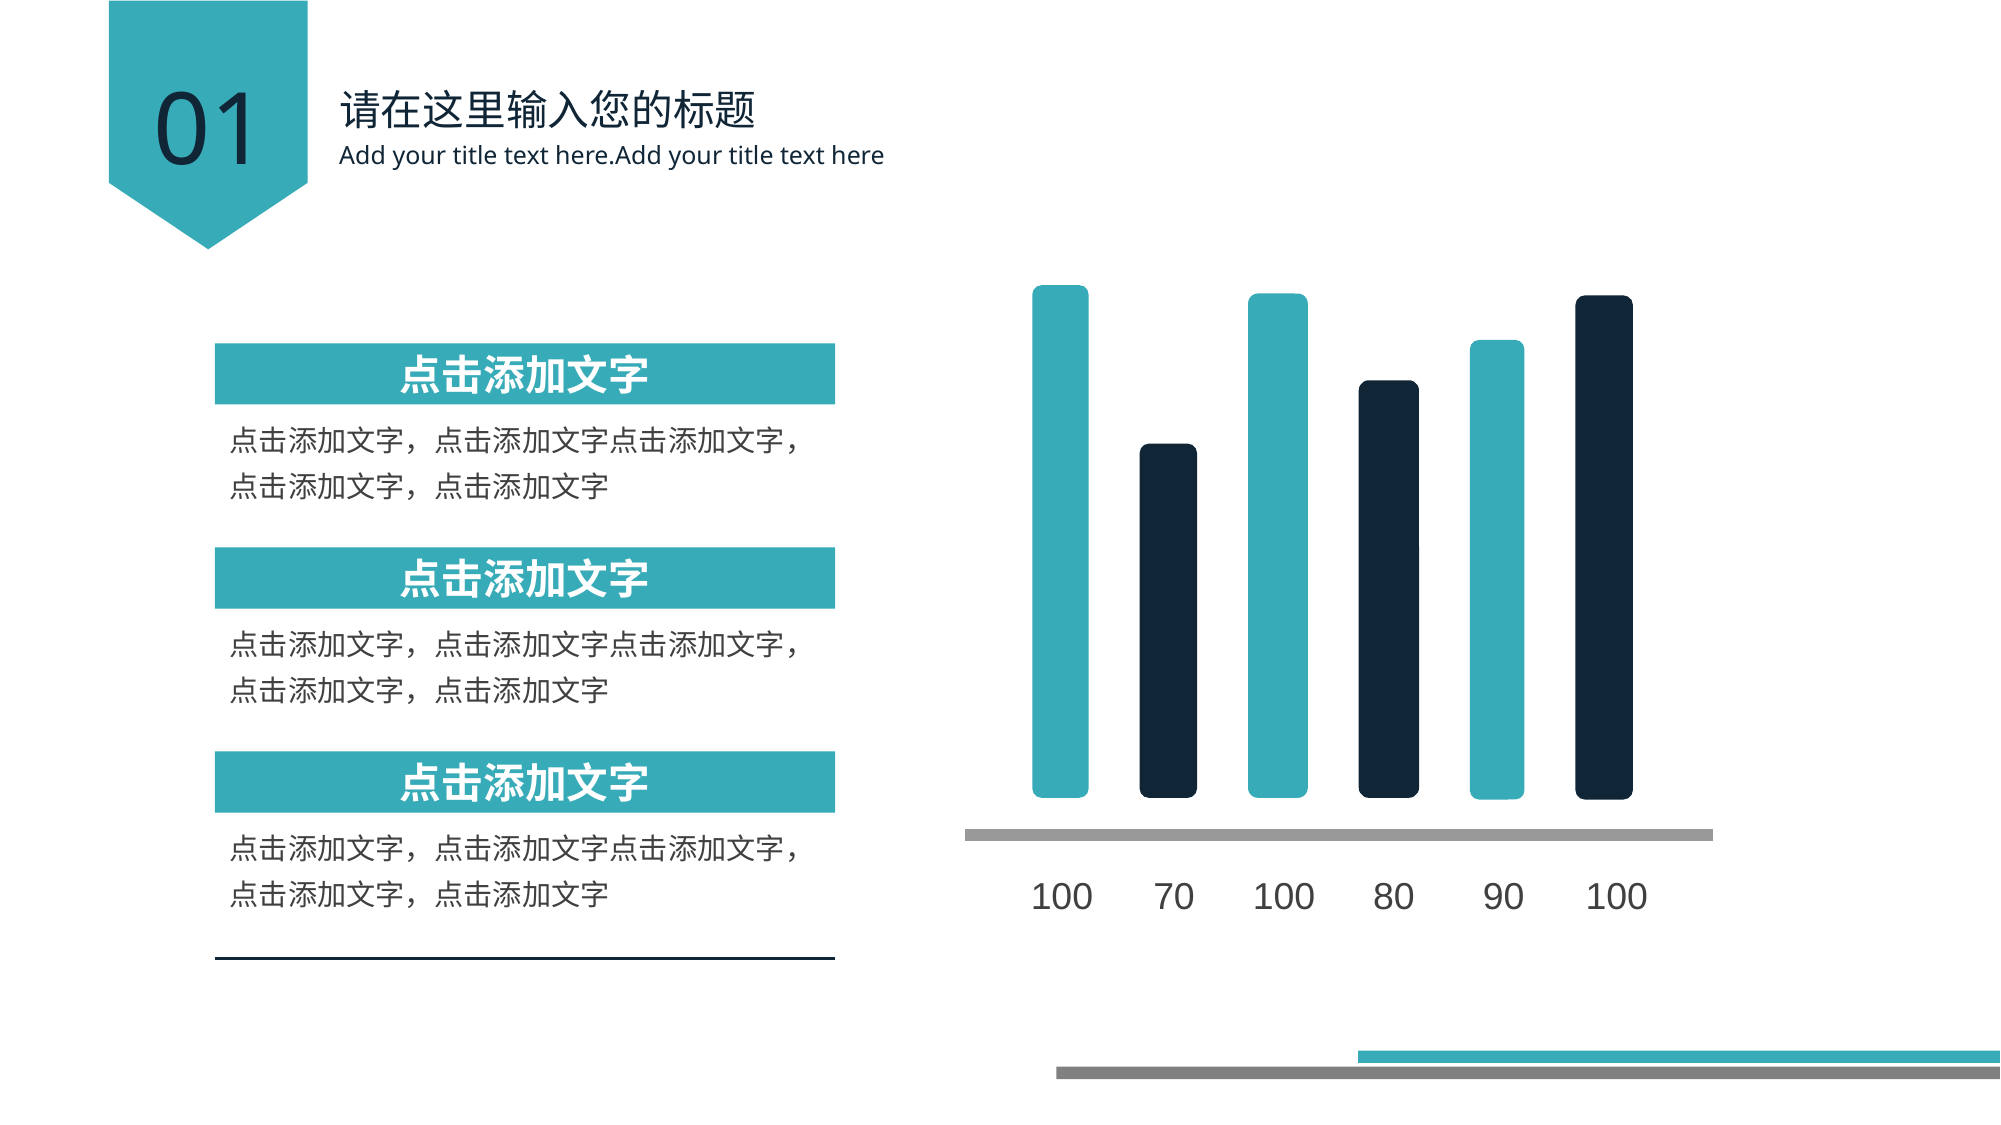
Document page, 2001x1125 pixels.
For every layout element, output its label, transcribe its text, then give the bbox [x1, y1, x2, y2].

text_box [120, 192, 296, 251]
text_box 01 [113, 56, 308, 192]
text_box [1357, 1050, 2000, 1064]
text_box 请在这里输入您的标题 [333, 66, 921, 128]
text_box [1055, 1066, 2000, 1080]
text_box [214, 343, 836, 512]
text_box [964, 285, 1714, 918]
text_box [214, 751, 836, 920]
text_box Add your title text here.Add your title text here [333, 128, 921, 175]
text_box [214, 547, 836, 716]
text_box [107, 0, 309, 187]
